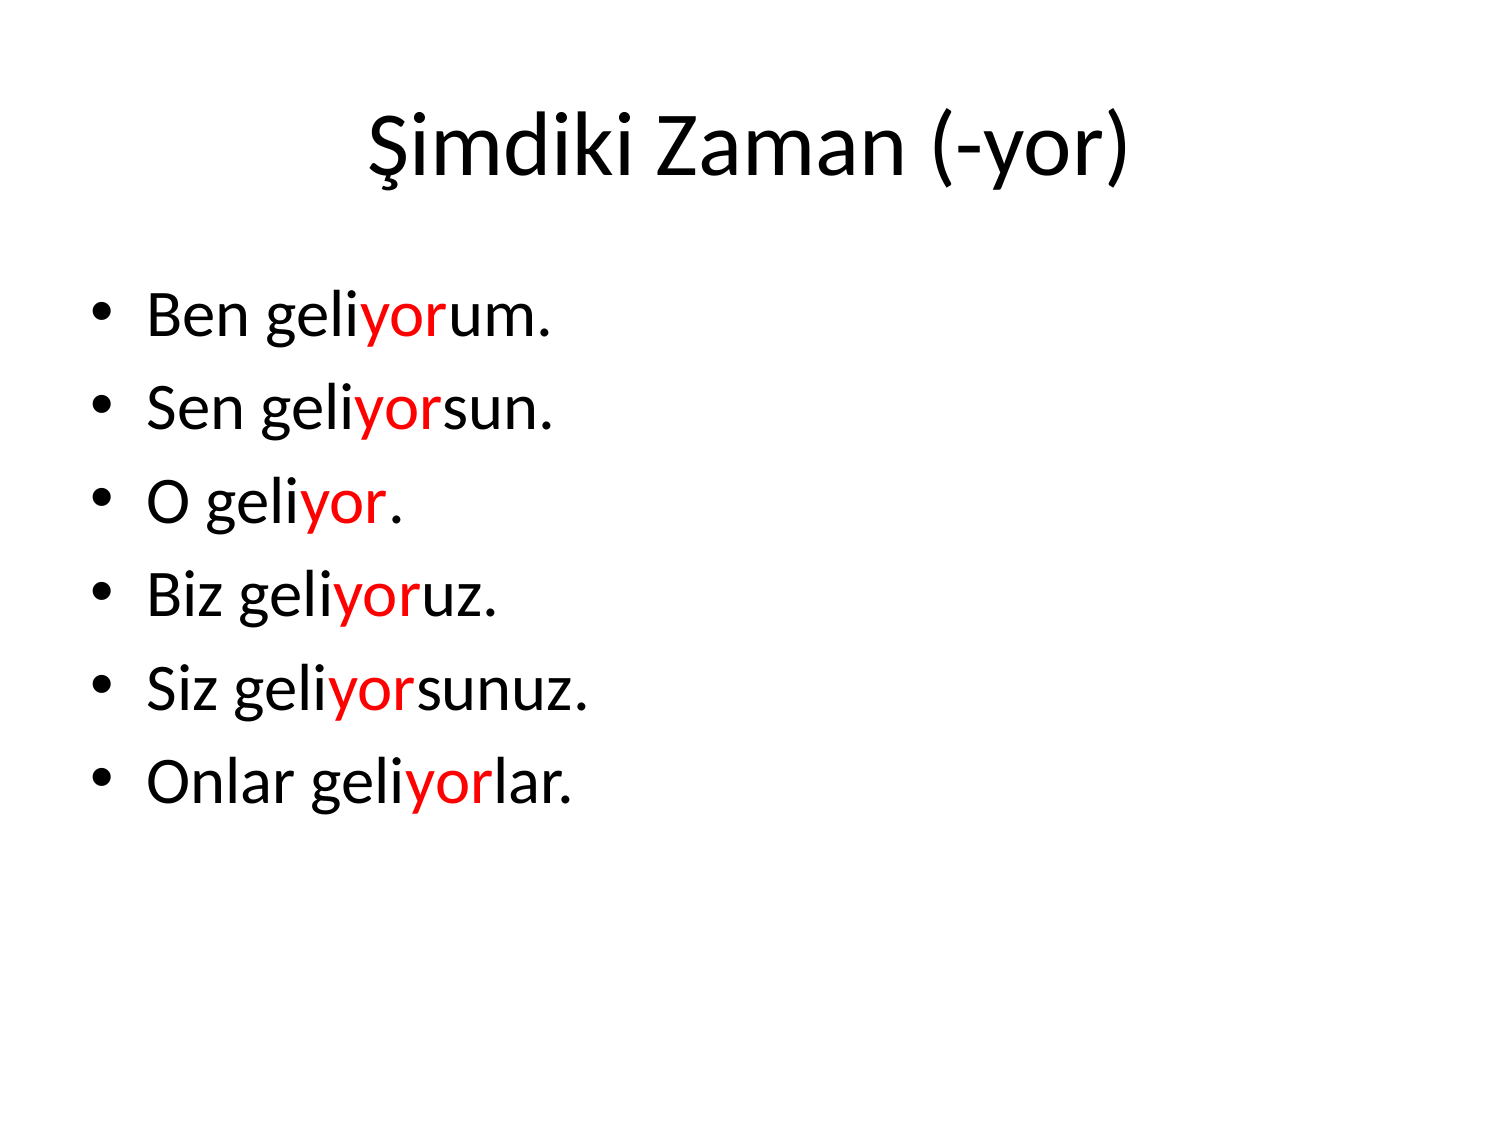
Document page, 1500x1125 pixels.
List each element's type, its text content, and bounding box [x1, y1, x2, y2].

list Ben geliyorum. Sen geliyorsun. O geliyor. Biz geliyoruz. Siz geliyorsunuz. Onlar geliyorlar. [75, 262, 1425, 1005]
title Şimdiki Zaman (-yor) [75, 45, 1425, 233]
